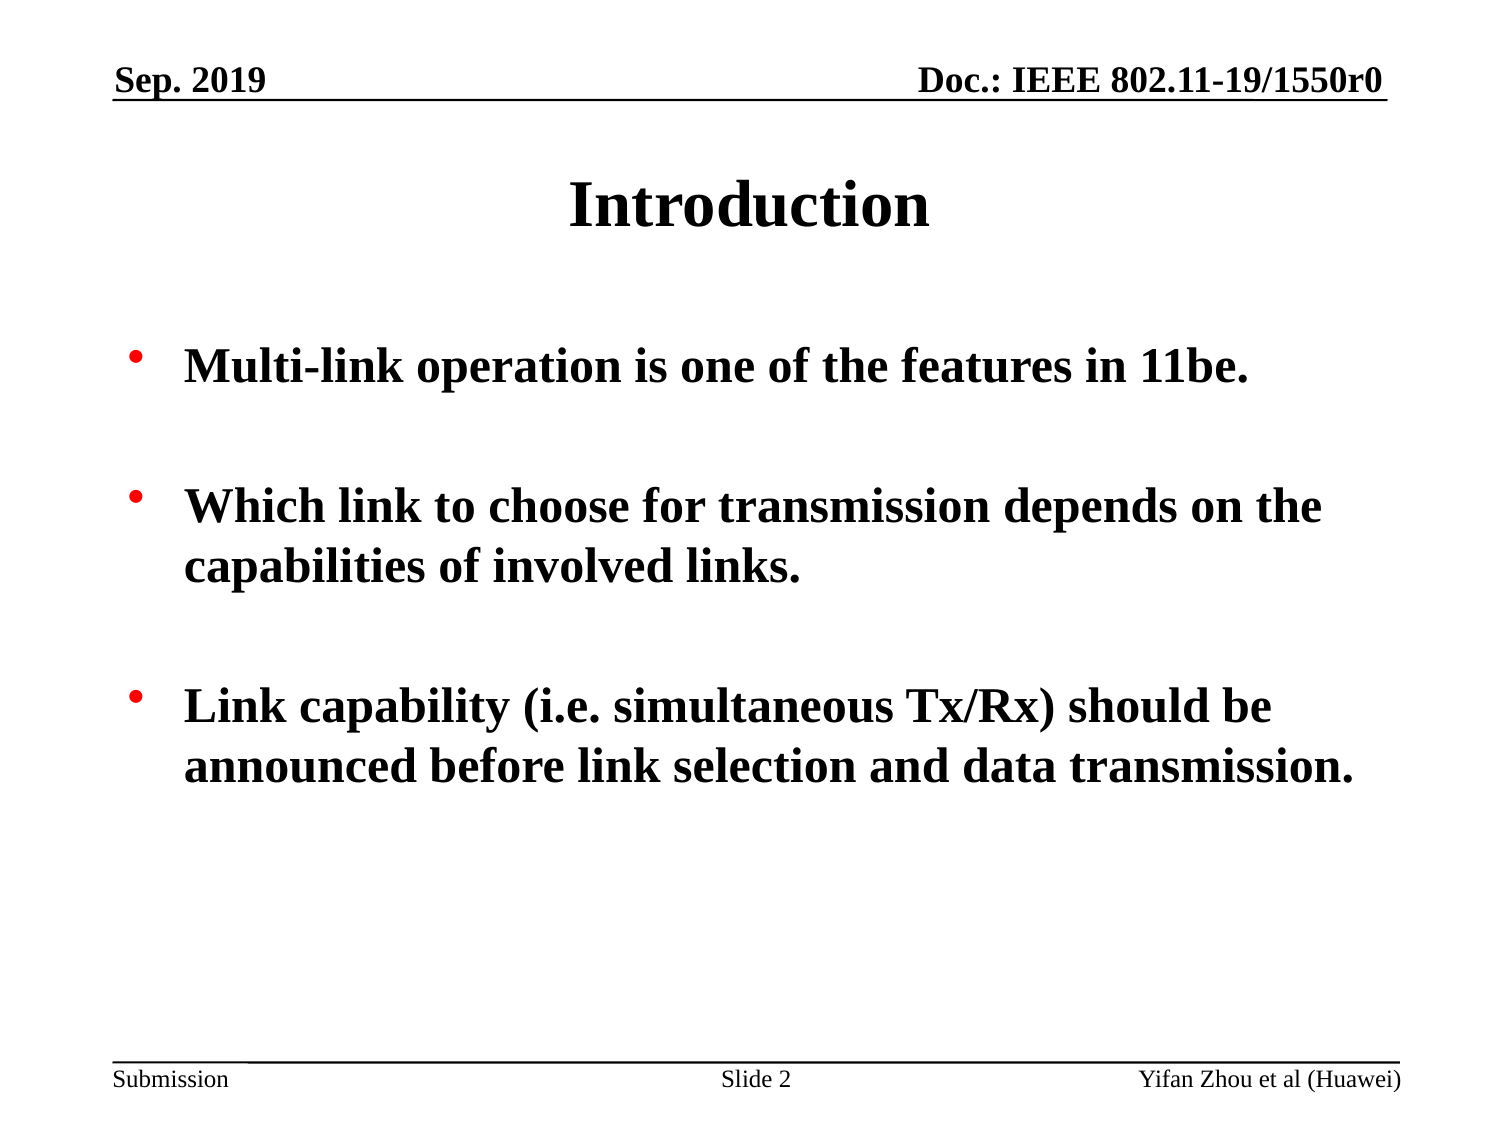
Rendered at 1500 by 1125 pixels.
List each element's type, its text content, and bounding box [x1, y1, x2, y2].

footer Yifan Zhou et al (Huawei) [1134, 1061, 1402, 1093]
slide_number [114, 54, 269, 101]
list Multi-link operation is one of the features in 11be. Which link to choose for transmission depends on the capabilities of involved links. Link capability (i.e. simultaneous Tx/Rx) should be announced before link selection and data transmission. [112, 324, 1388, 1001]
title Introduction [112, 112, 1388, 288]
slide_number Slide 2 [712, 1061, 800, 1093]
